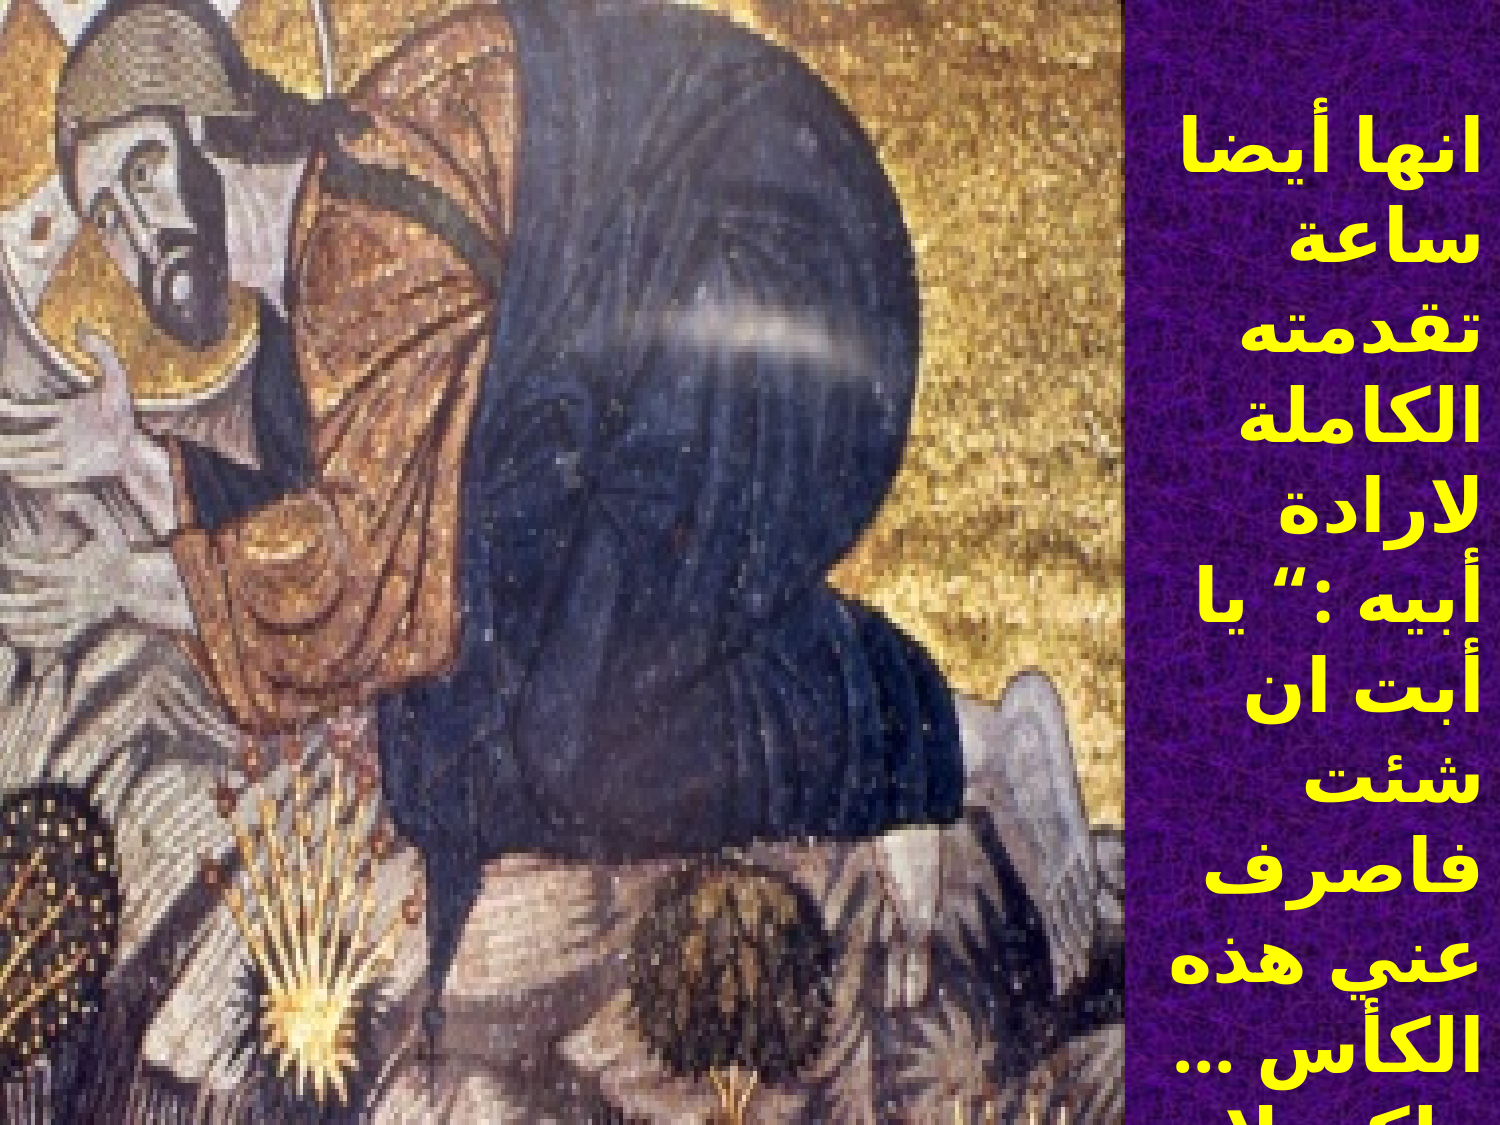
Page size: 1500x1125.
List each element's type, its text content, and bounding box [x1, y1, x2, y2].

picture [0, 0, 1126, 1125]
text_box انها أيضا ساعة تقدمته الكاملة لارادة أبيه :“ يا أبت ان شئت فاصرف عني هذه الكأس ...ولكن لا مشيئتي بل مشيئتك. [1126, 0, 1500, 1125]
